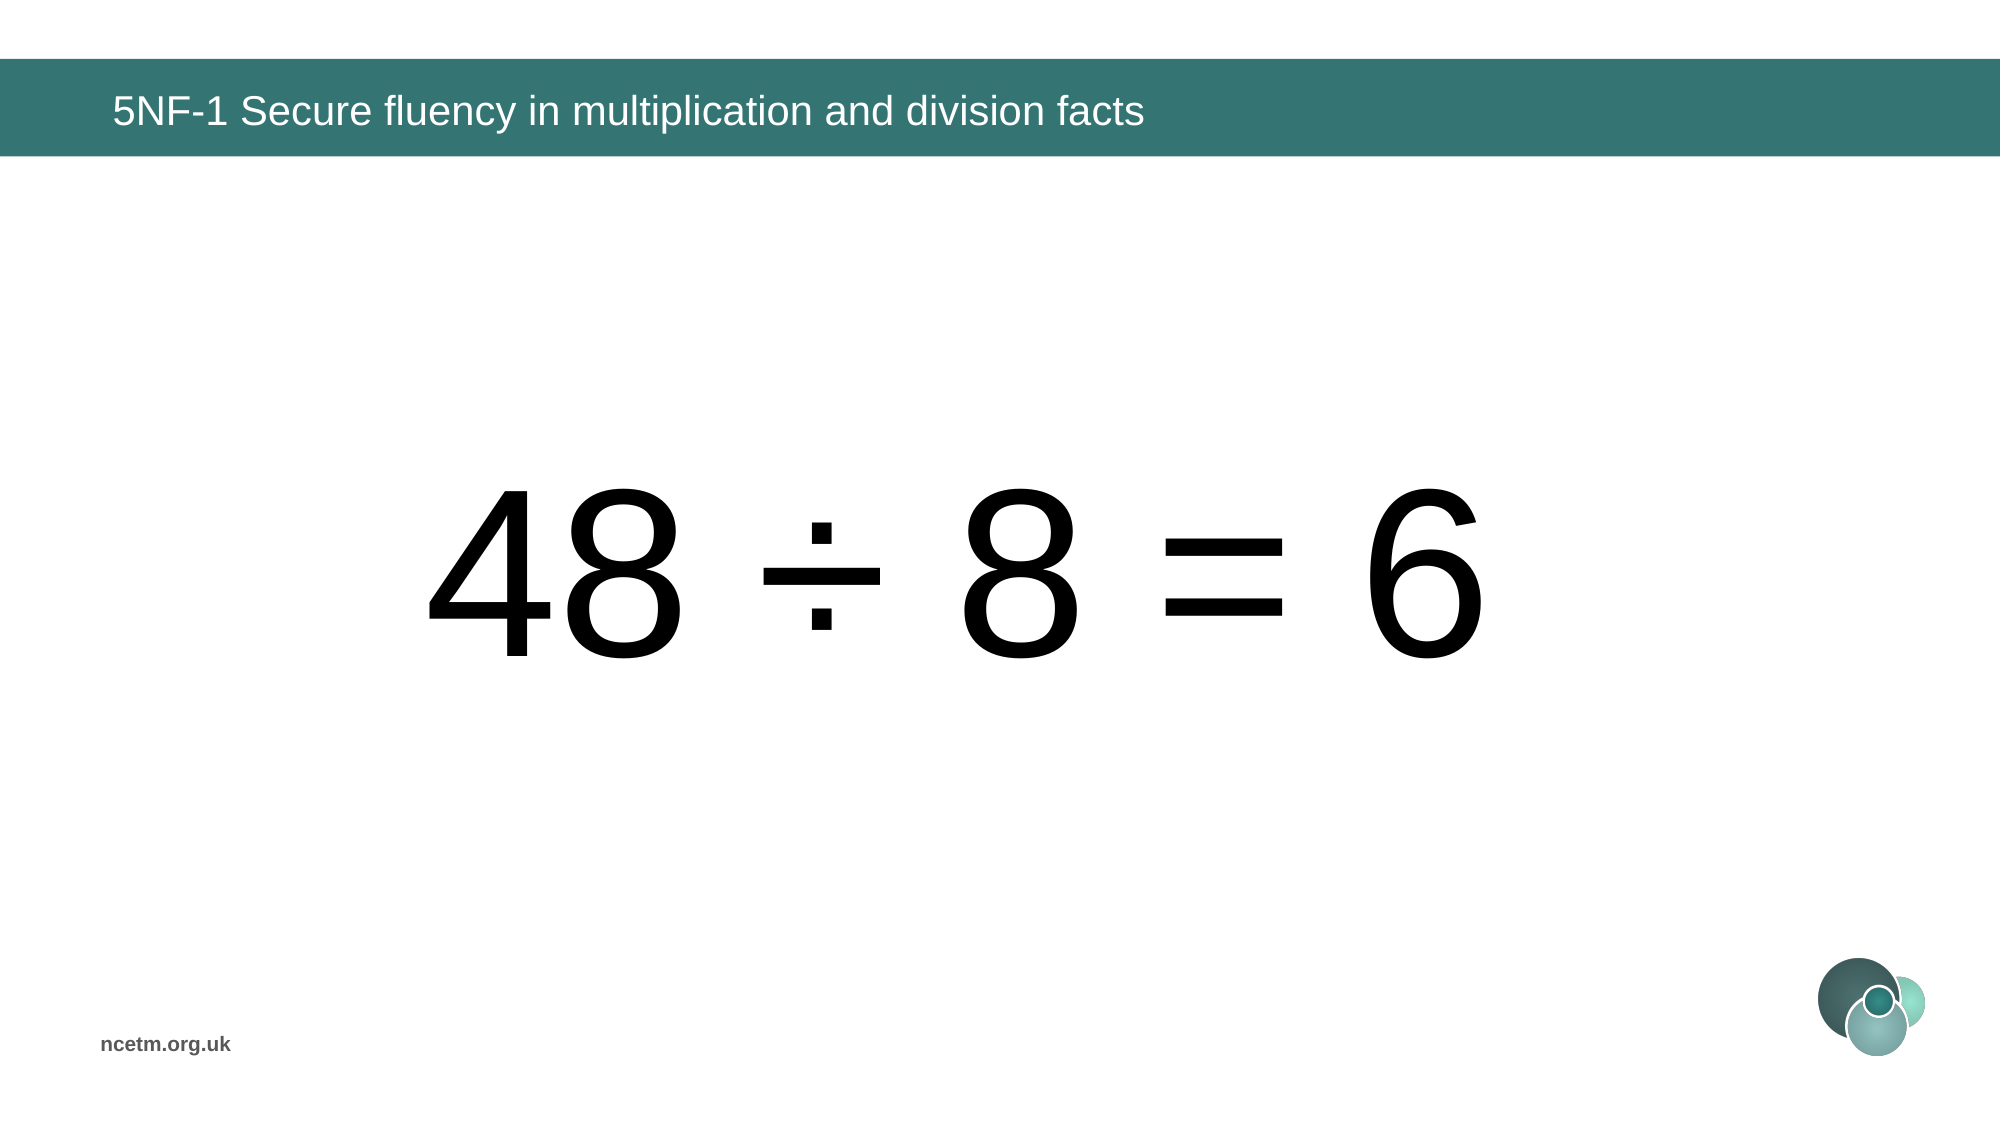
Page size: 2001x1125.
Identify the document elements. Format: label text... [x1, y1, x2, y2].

text_box 48 ÷ 8 = [409, 409, 1344, 712]
text_box 6 [1344, 409, 1508, 712]
title 5NF-1 Secure fluency in multiplication and division facts [97, 76, 1945, 147]
picture [1818, 958, 1925, 1056]
